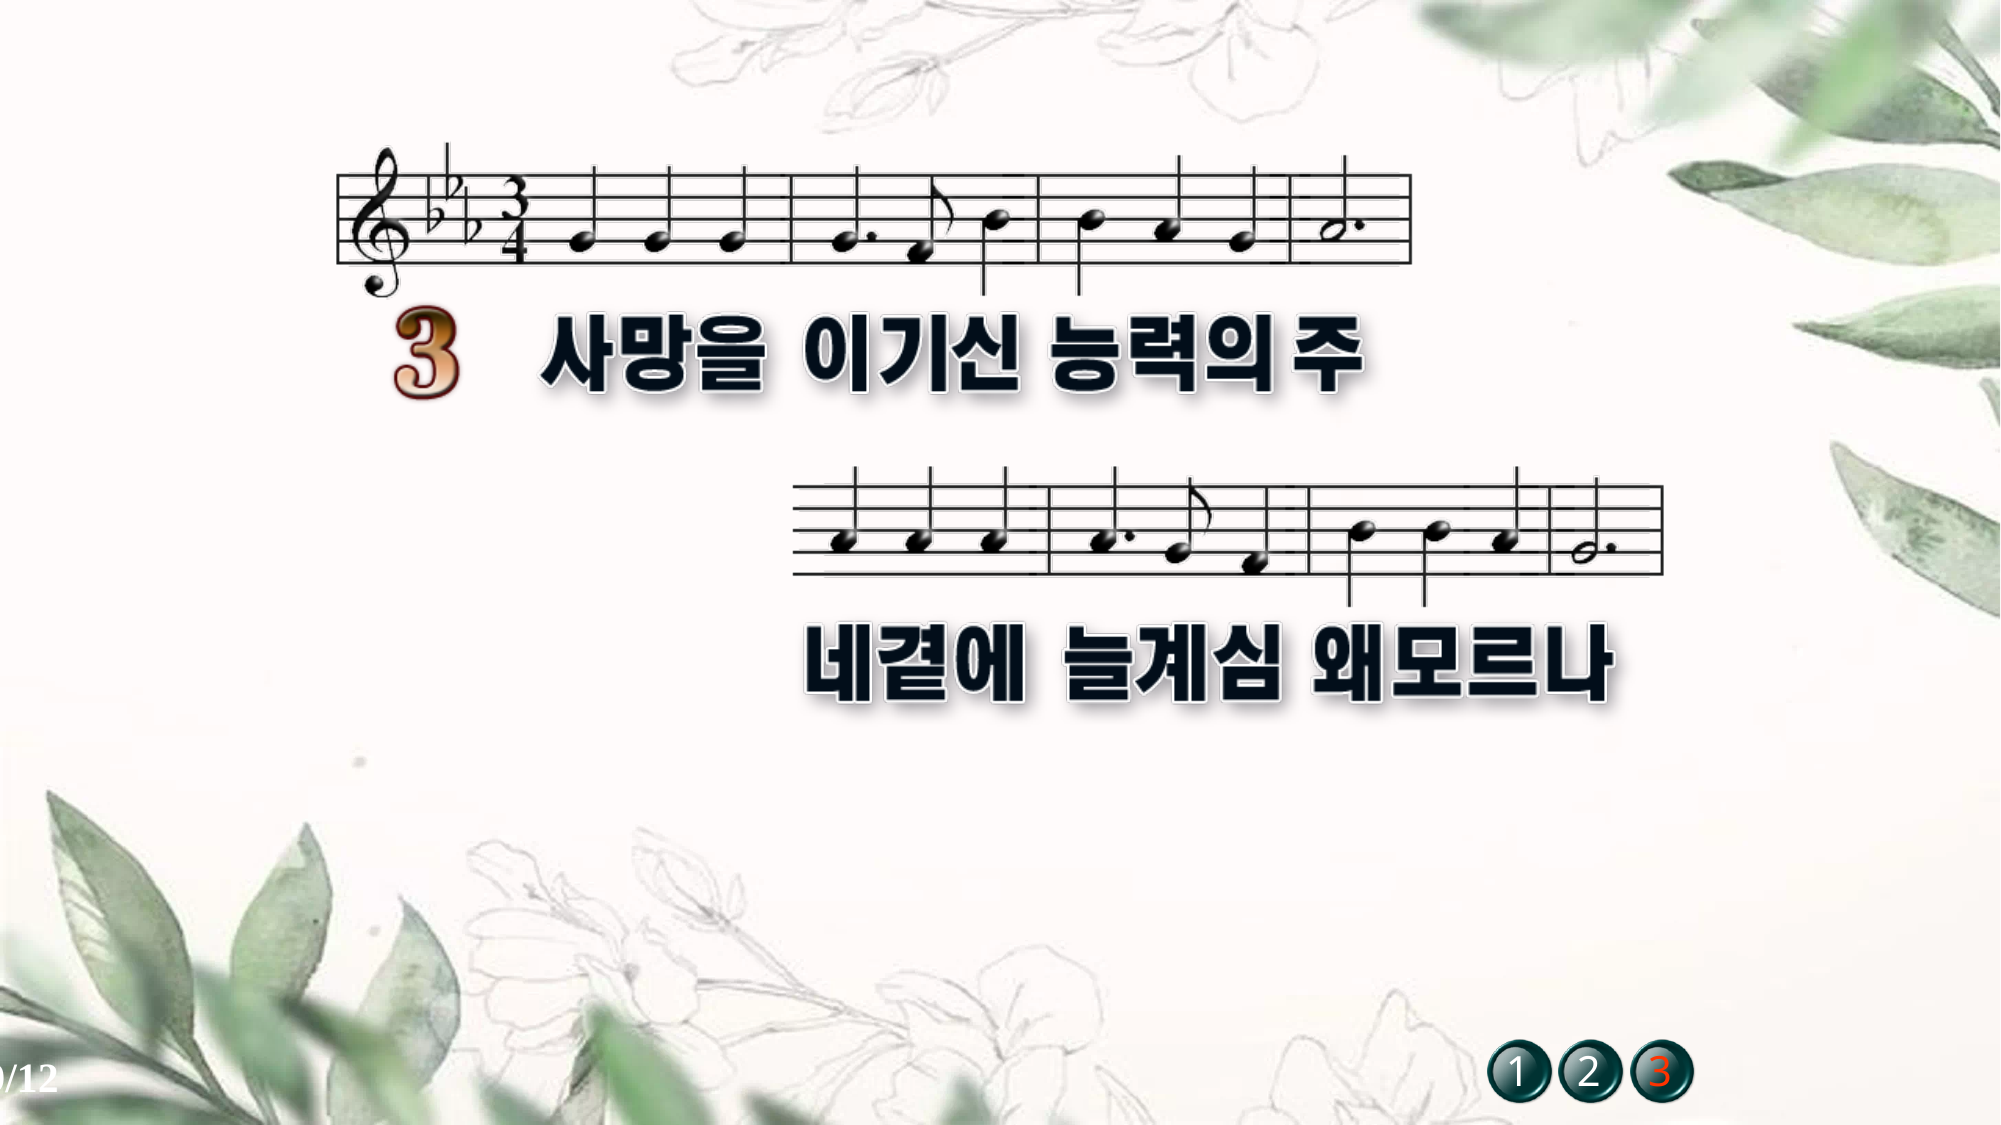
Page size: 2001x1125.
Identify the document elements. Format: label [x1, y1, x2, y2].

text_box [1484, 1035, 1555, 1106]
text_box [1555, 1035, 1626, 1106]
picture [0, 0, 2001, 1125]
text_box [1627, 1035, 1697, 1106]
